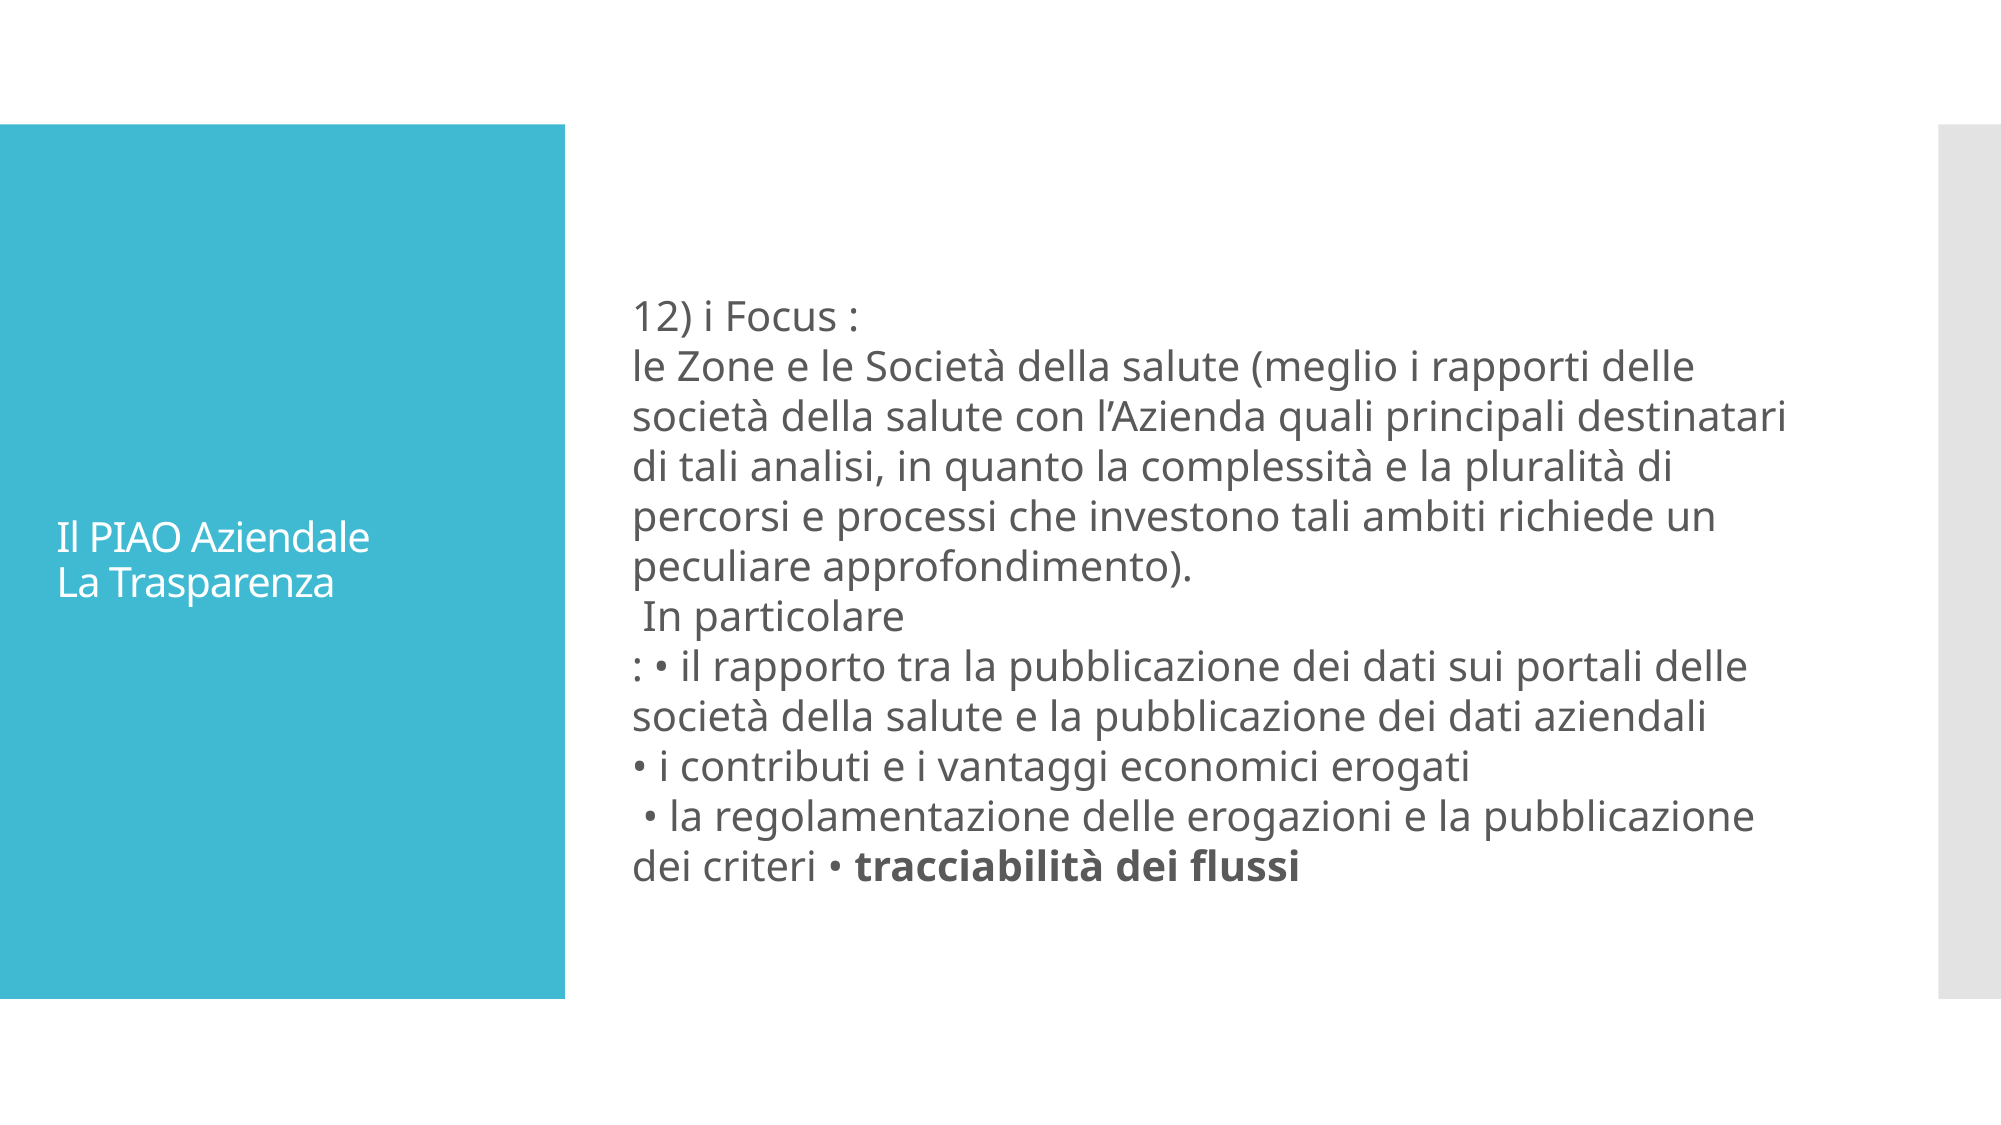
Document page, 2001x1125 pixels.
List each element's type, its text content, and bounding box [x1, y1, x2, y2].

list 12) i Focus : le Zone e le Società della salute (meglio i rapporti delle società della salute con l’Azienda quali principali destinatari di tali analisi, in quanto la complessità e la pluralità di percorsi e processi che investono tali ambiti richiede un peculiare approfondimento). In particolare : • il rapporto tra la pubblicazione dei dati sui portali delle società della salute e la pubblicazione dei dati aziendali • i contributi e i vantaggi economici erogati • la regolamentazione delle erogazioni e la pubblicazione dei criteri • tracciabilità dei flussi [616, 169, 1818, 1010]
title Il PIAO Aziendale La Trasparenza [41, 184, 525, 939]
